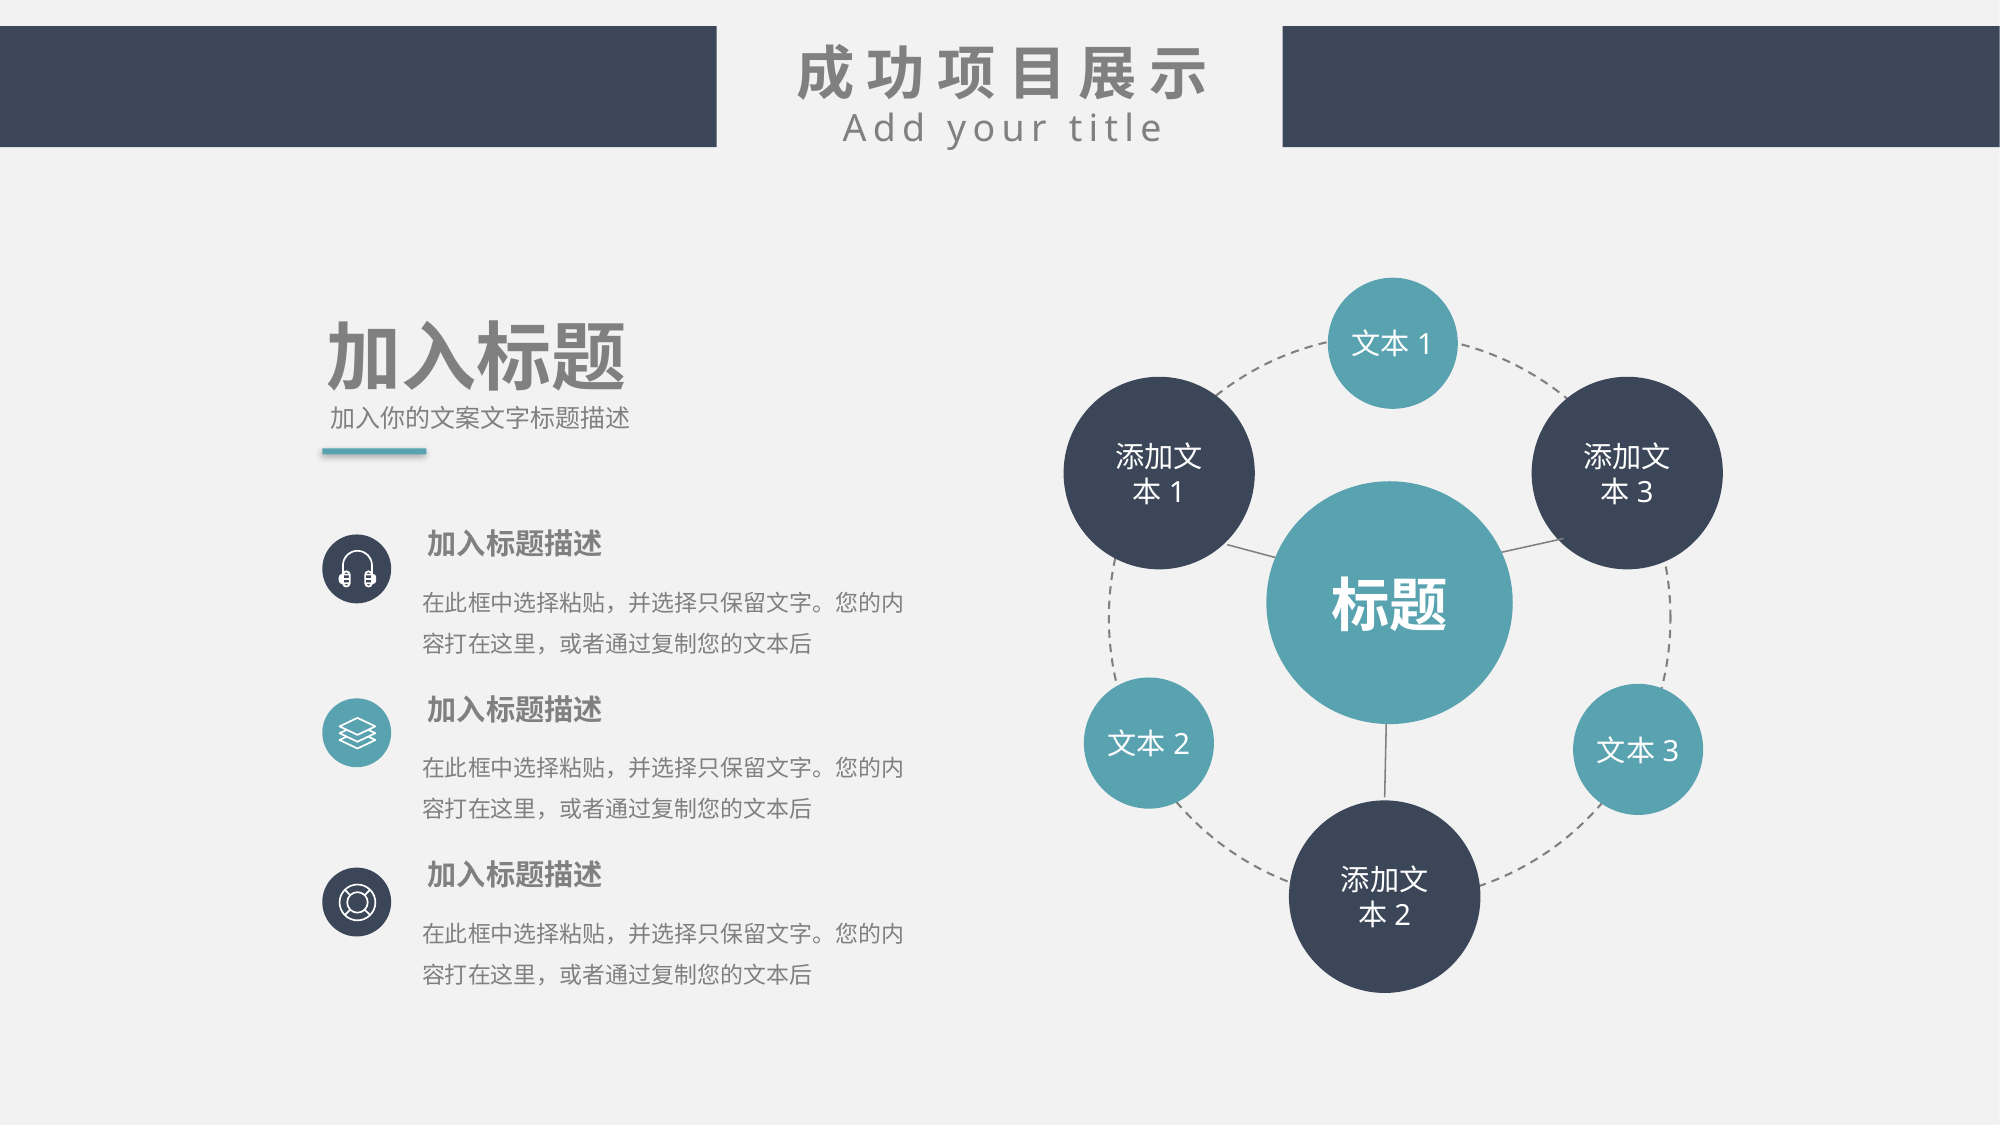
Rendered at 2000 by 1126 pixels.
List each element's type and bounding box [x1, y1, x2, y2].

text_box [1063, 277, 1724, 994]
text_box [0, 25, 2000, 158]
text_box [311, 305, 944, 994]
